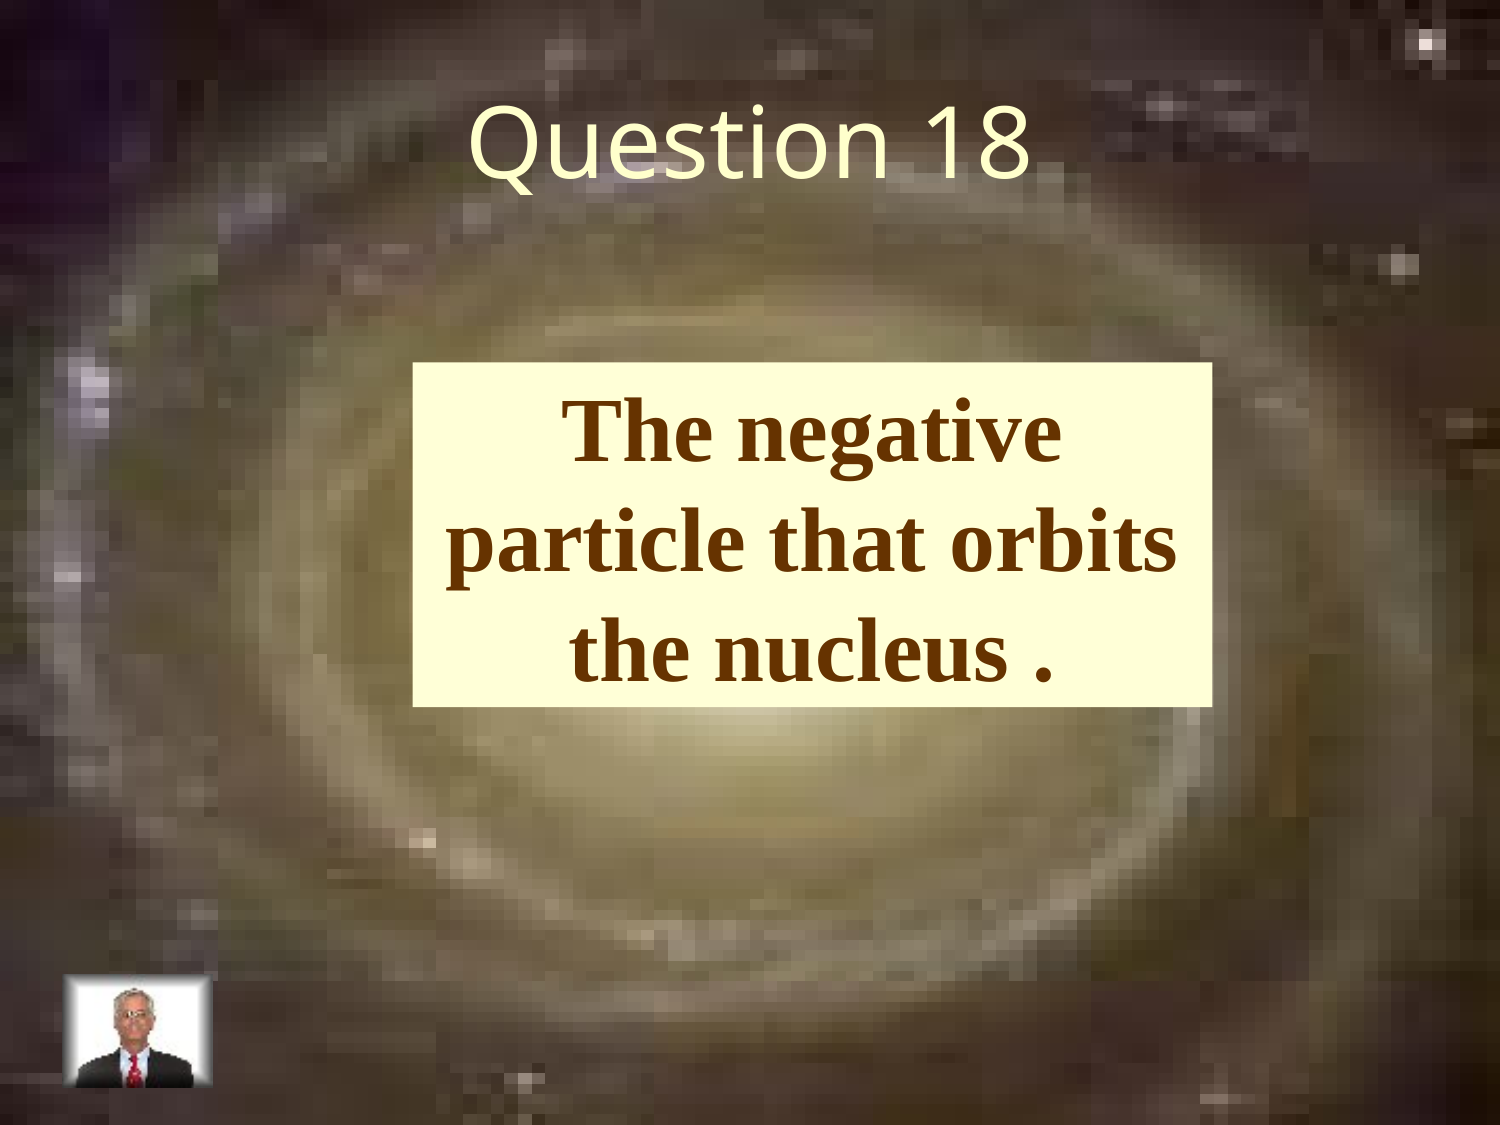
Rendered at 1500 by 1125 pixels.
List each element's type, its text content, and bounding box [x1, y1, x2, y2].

picture [0, 0, 1500, 1125]
title Question 18 [74, 44, 1426, 233]
text_box The negative particle that orbits the nucleus . [412, 362, 1213, 708]
